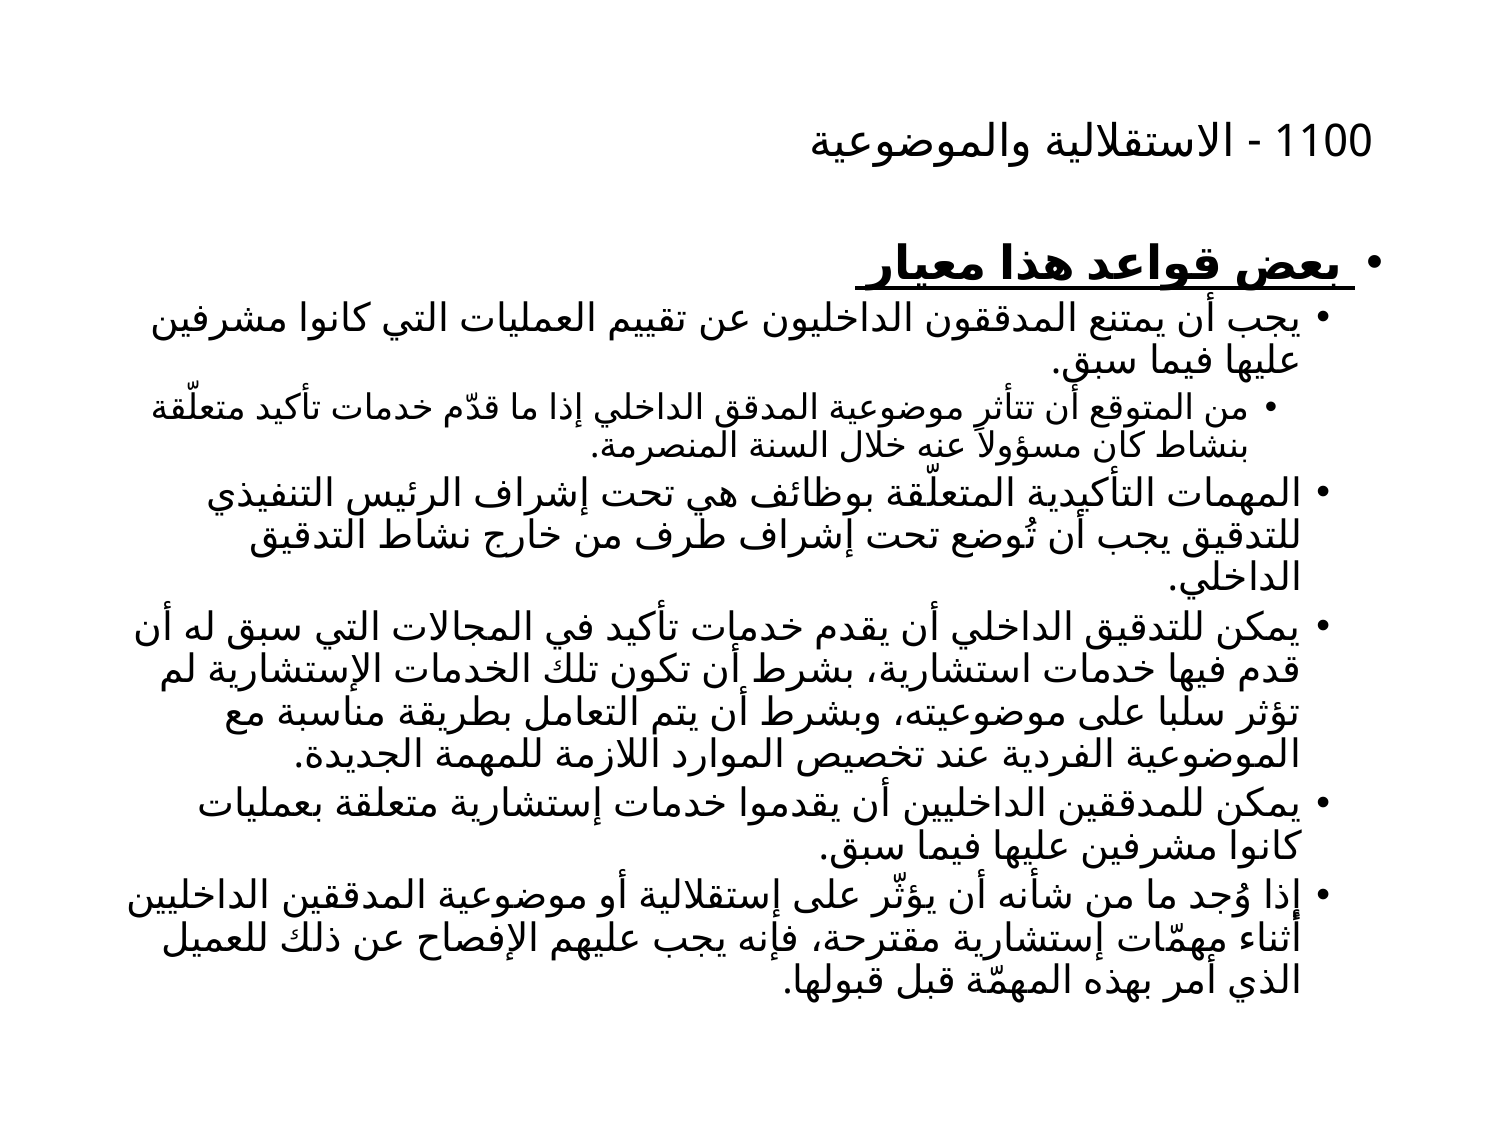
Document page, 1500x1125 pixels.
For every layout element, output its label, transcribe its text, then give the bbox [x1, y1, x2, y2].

list بعض قواعد هذا معيار يجب أن يمتنع المدققون الداخليون عن تقييم العمليات التي كانوا مشرفين عليها فيما سبق. من المتوقع أن تتأثر موضوعية المدقق الداخلي إذا ما قدّم خدمات تأكيد متعلّقة بنشاط كان مسؤولاً عنه خلال السنة المنصرمة. المهمات التأكيدية المتعلّقة بوظائف هي تحت إشراف الرئيس التنفيذي للتدقيق يجب أن تُوضع تحت إشراف طرف من خارج نشاط التدقيق الداخلي. يمكن للتدقيق الداخلي أن يقدم خدمات تأكيد في المجالات التي سبق له أن قدم فيها خدمات استشارية، بشرط أن تكون تلك الخدمات الإستشارية لم تؤثر سلبا على موضوعيته، وبشرط أن يتم التعامل بطريقة مناسبة مع الموضوعية الفردية عند تخصيص الموارد اللازمة للمهمة الجديدة. يمكن للمدققين الداخليين أن يقدموا خدمات إستشارية متعلقة بعمليات كانوا مشرفين عليها فيما سبق. إذا وُجد ما من شأنه أن يؤثّر على إستقلالية أو موضوعية المدققين الداخليين أثناء مهمّات إستشارية مقترحة، فإنه يجب عليهم الإفصاح عن ذلك للعميل الذي أمر بهذه المهمّة قبل قبولها. [103, 231, 1397, 1014]
title 1100 - الاستقلالية والموضوعية [103, 59, 1397, 231]
